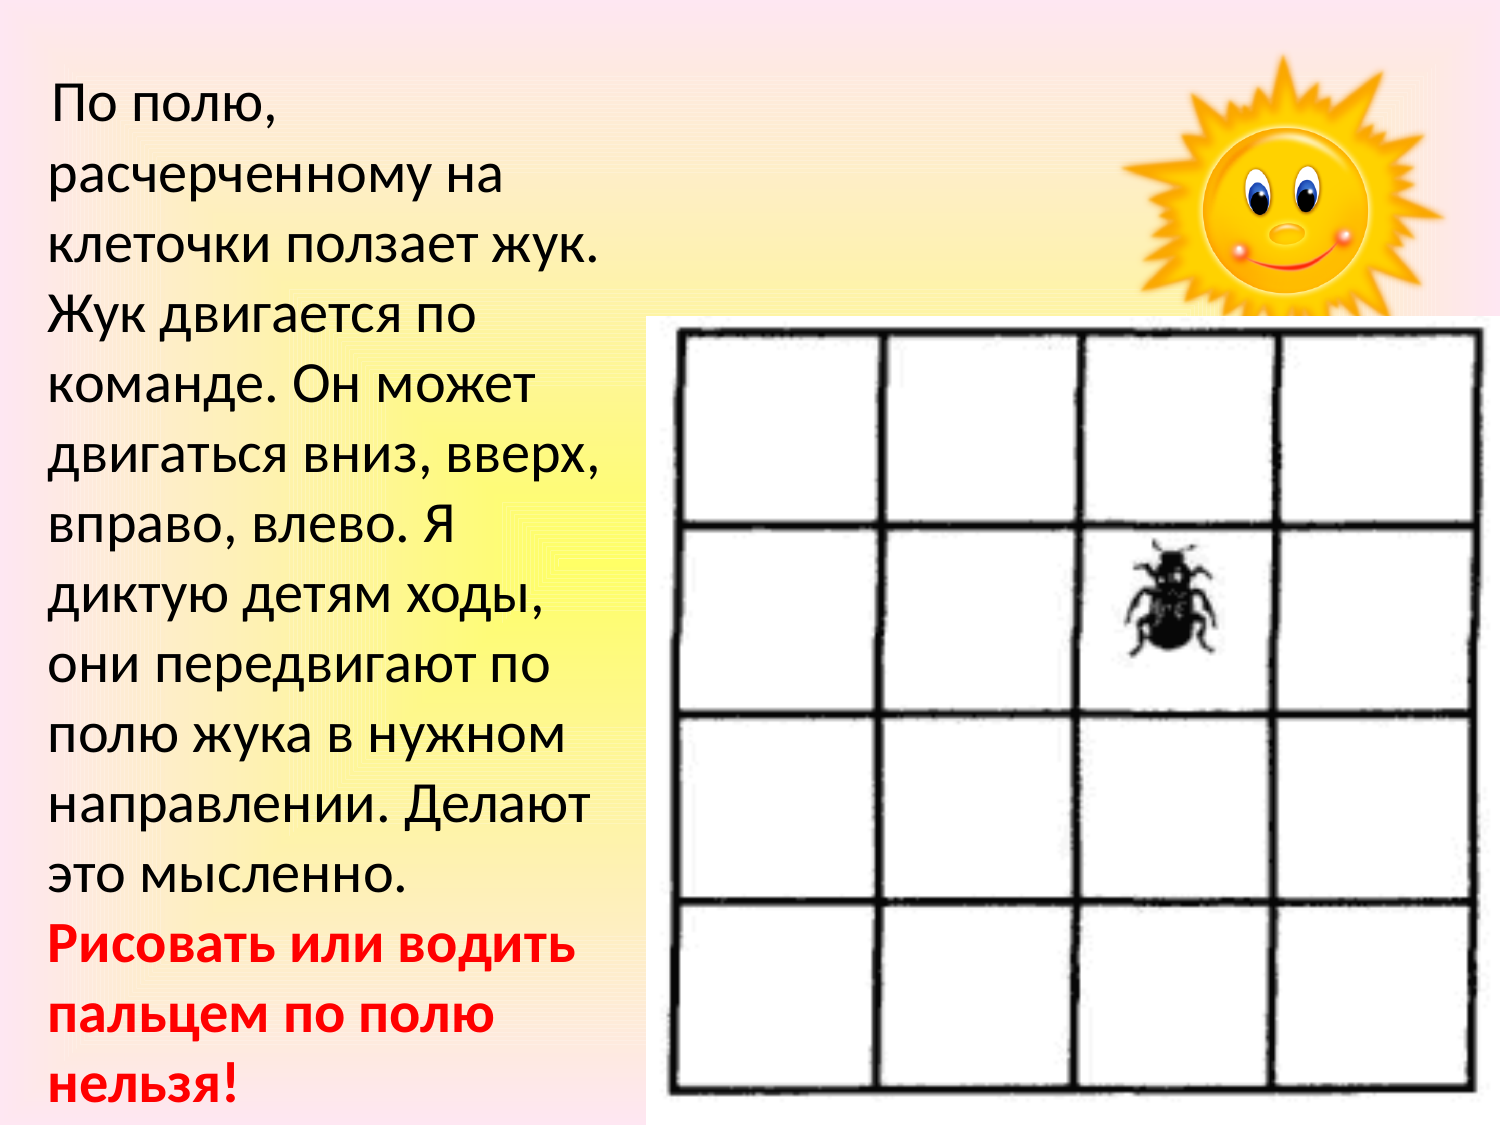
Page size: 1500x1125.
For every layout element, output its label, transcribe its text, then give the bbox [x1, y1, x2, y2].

picture [646, 46, 1500, 1125]
list По полю, расчерченному на клеточки ползает жук. Жук двигается по команде. Он может двигаться вниз, вверх, вправо, влево. Я диктую детям ходы, они передвигают по полю жука в нужном направлении. Делают это мысленно. Рисовать или водить пальцем по полю нельзя! [0, 46, 657, 1102]
